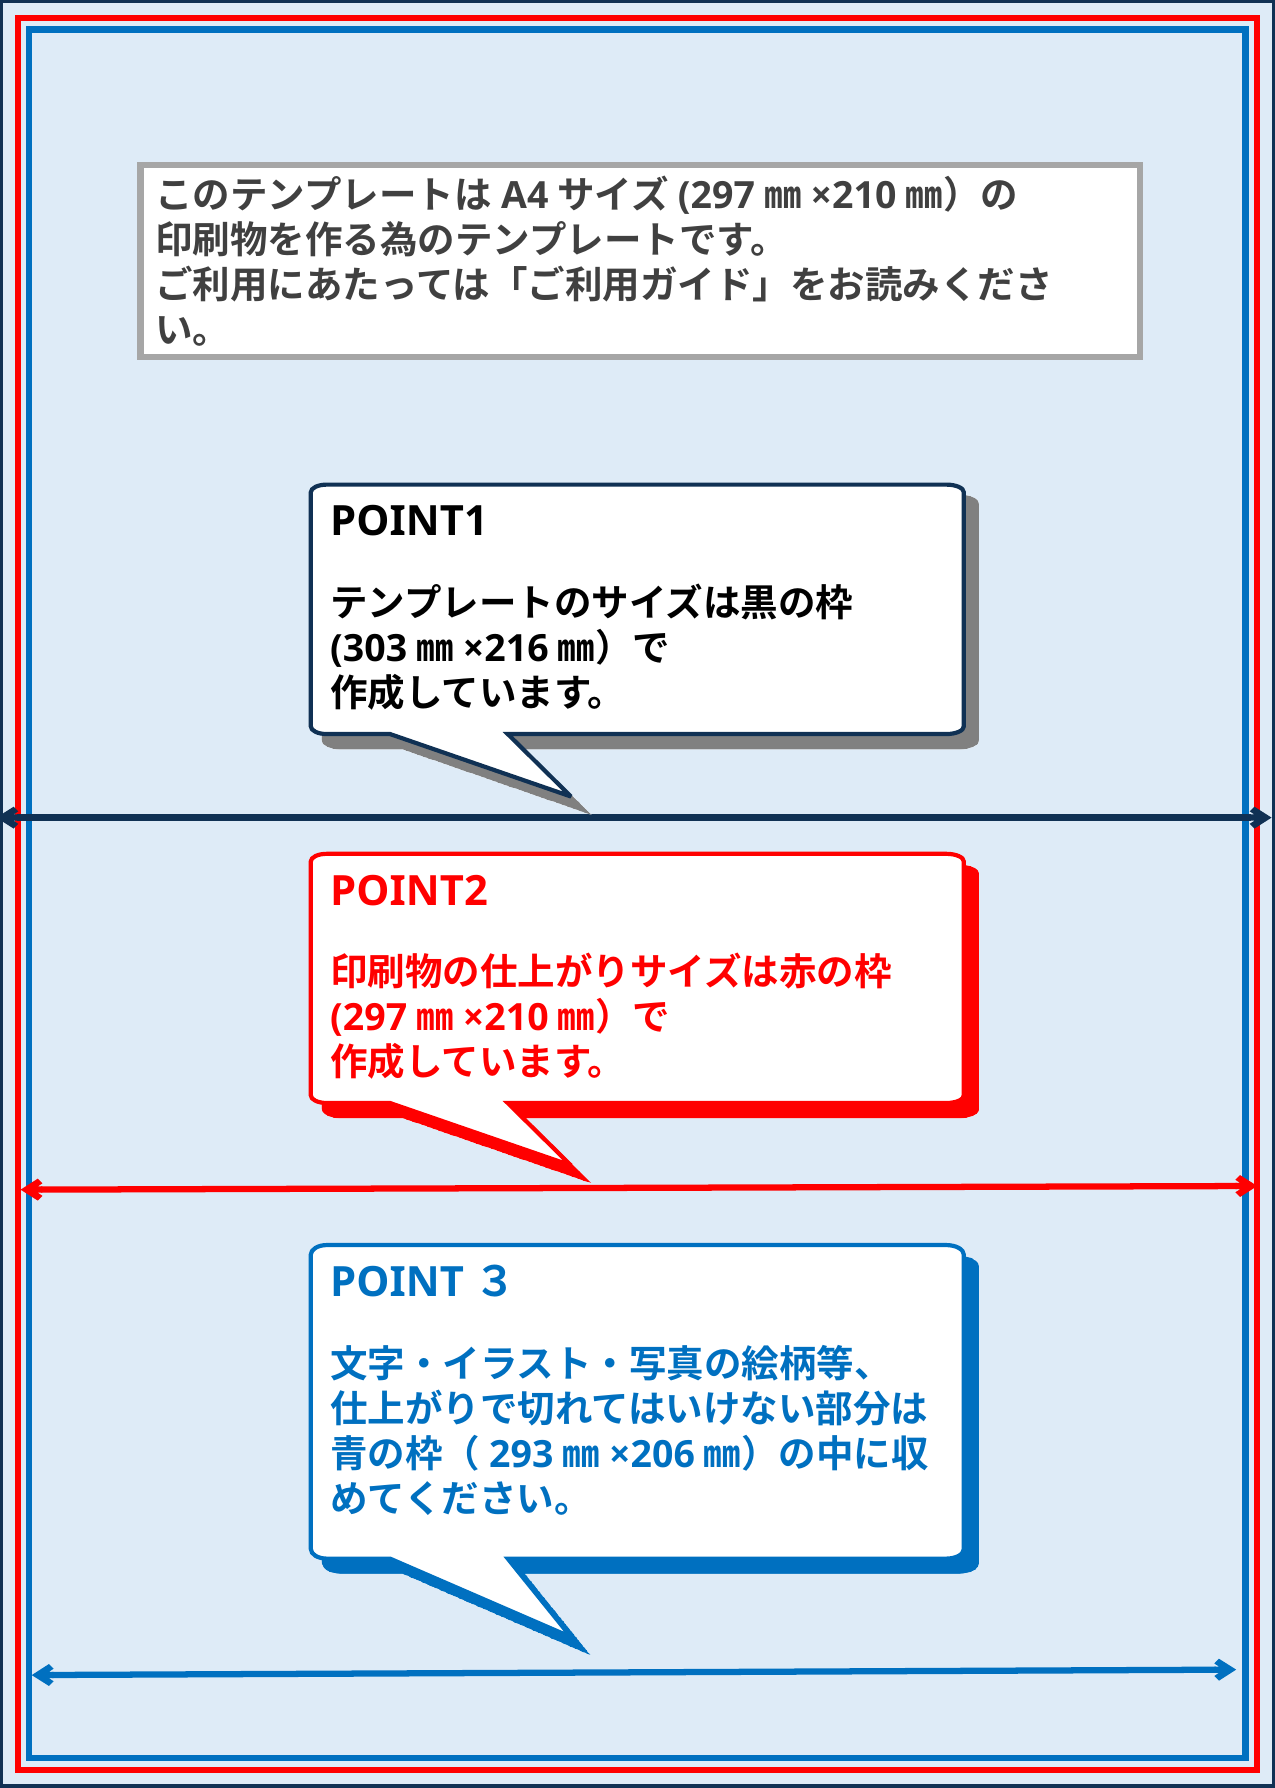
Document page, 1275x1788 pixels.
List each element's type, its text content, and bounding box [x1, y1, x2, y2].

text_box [20, 1185, 1258, 1190]
text_box [28, 28, 1247, 814]
text_box [28, 1190, 1247, 1759]
text_box [17, 821, 1258, 1771]
text_box このテンプレートはA4サイズ(297㎜×210㎜）の 印刷物を作る為のテンプレートです。 ご利用にあたっては「ご利用ガイド」をお読みください。 [139, 164, 1141, 358]
text_box POINT３ 文字・イラスト・写真の絵柄等、 仕上がりで切れてはいけない部分は 青の枠（293㎜×206㎜）の中に収めてください。 [310, 1245, 964, 1638]
text_box POINT2 印刷物の仕上がりサイズは赤の枠(297㎜×210㎜）で 作成しています。 [310, 853, 964, 1166]
text_box POINT1 テンプレートのサイズは黒の枠 (303㎜×216㎜）で 作成しています。 [310, 484, 964, 797]
text_box [17, 17, 1258, 814]
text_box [31, 1669, 1237, 1676]
text_box [28, 821, 1247, 1185]
text_box [0, 0, 1275, 1788]
